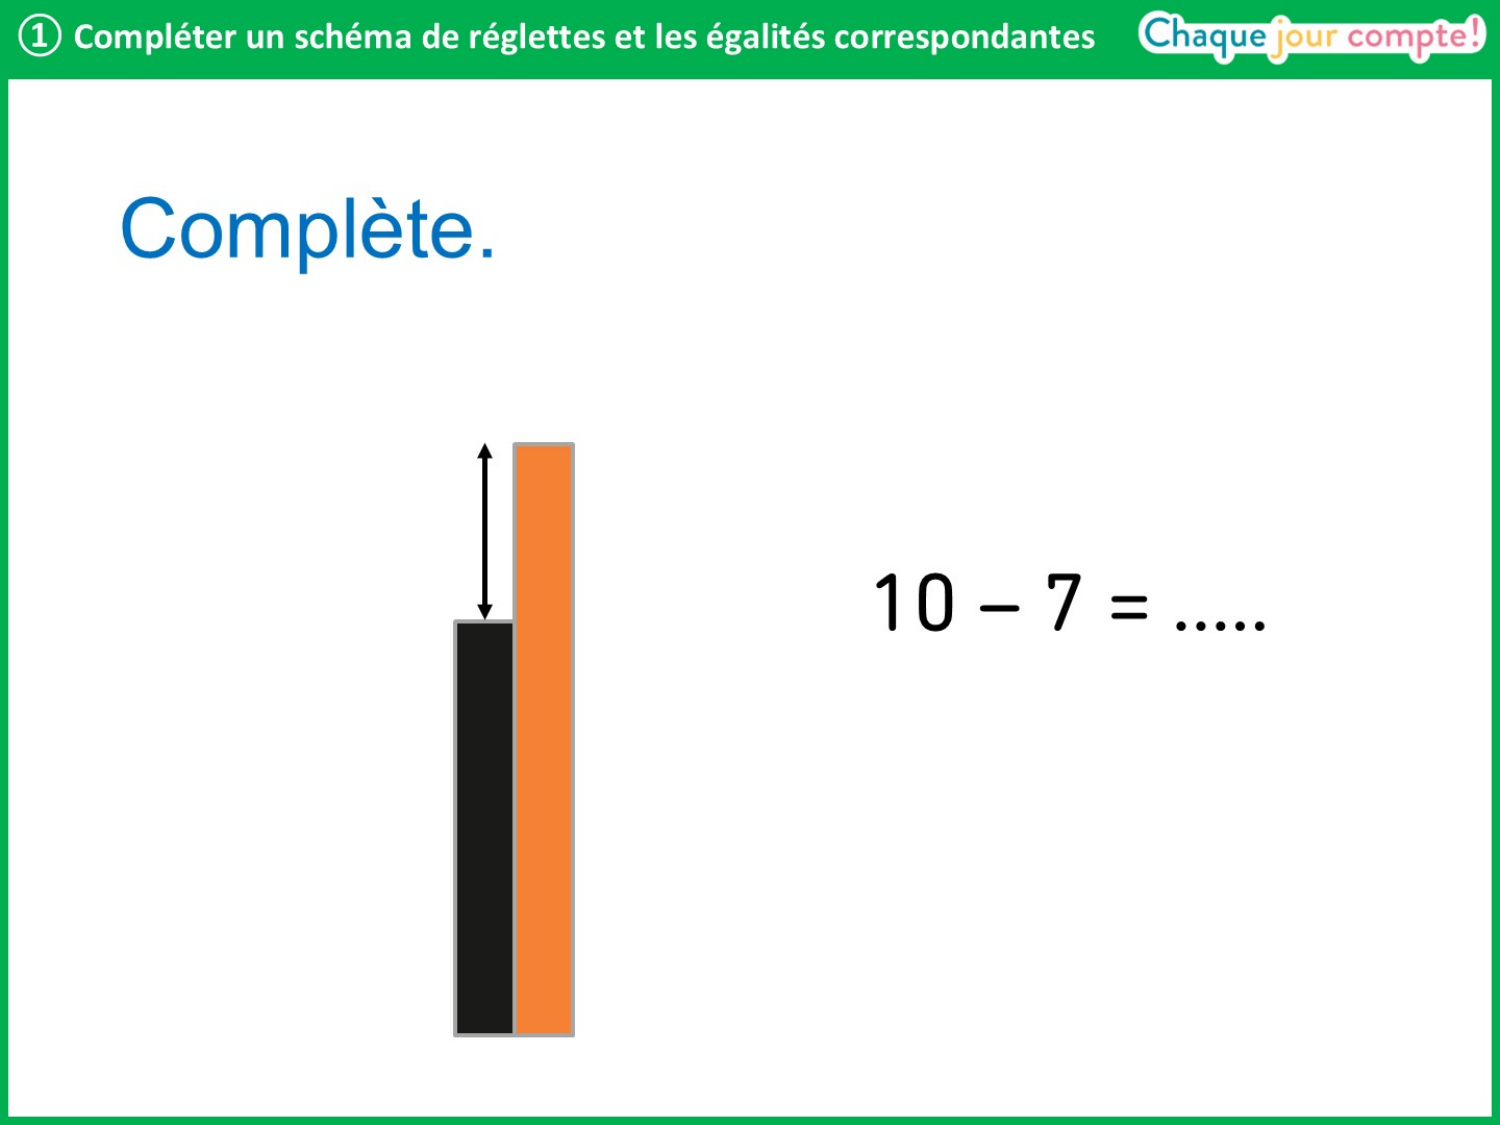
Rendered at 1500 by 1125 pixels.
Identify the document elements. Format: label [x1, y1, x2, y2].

list [0, 0, 1500, 1125]
